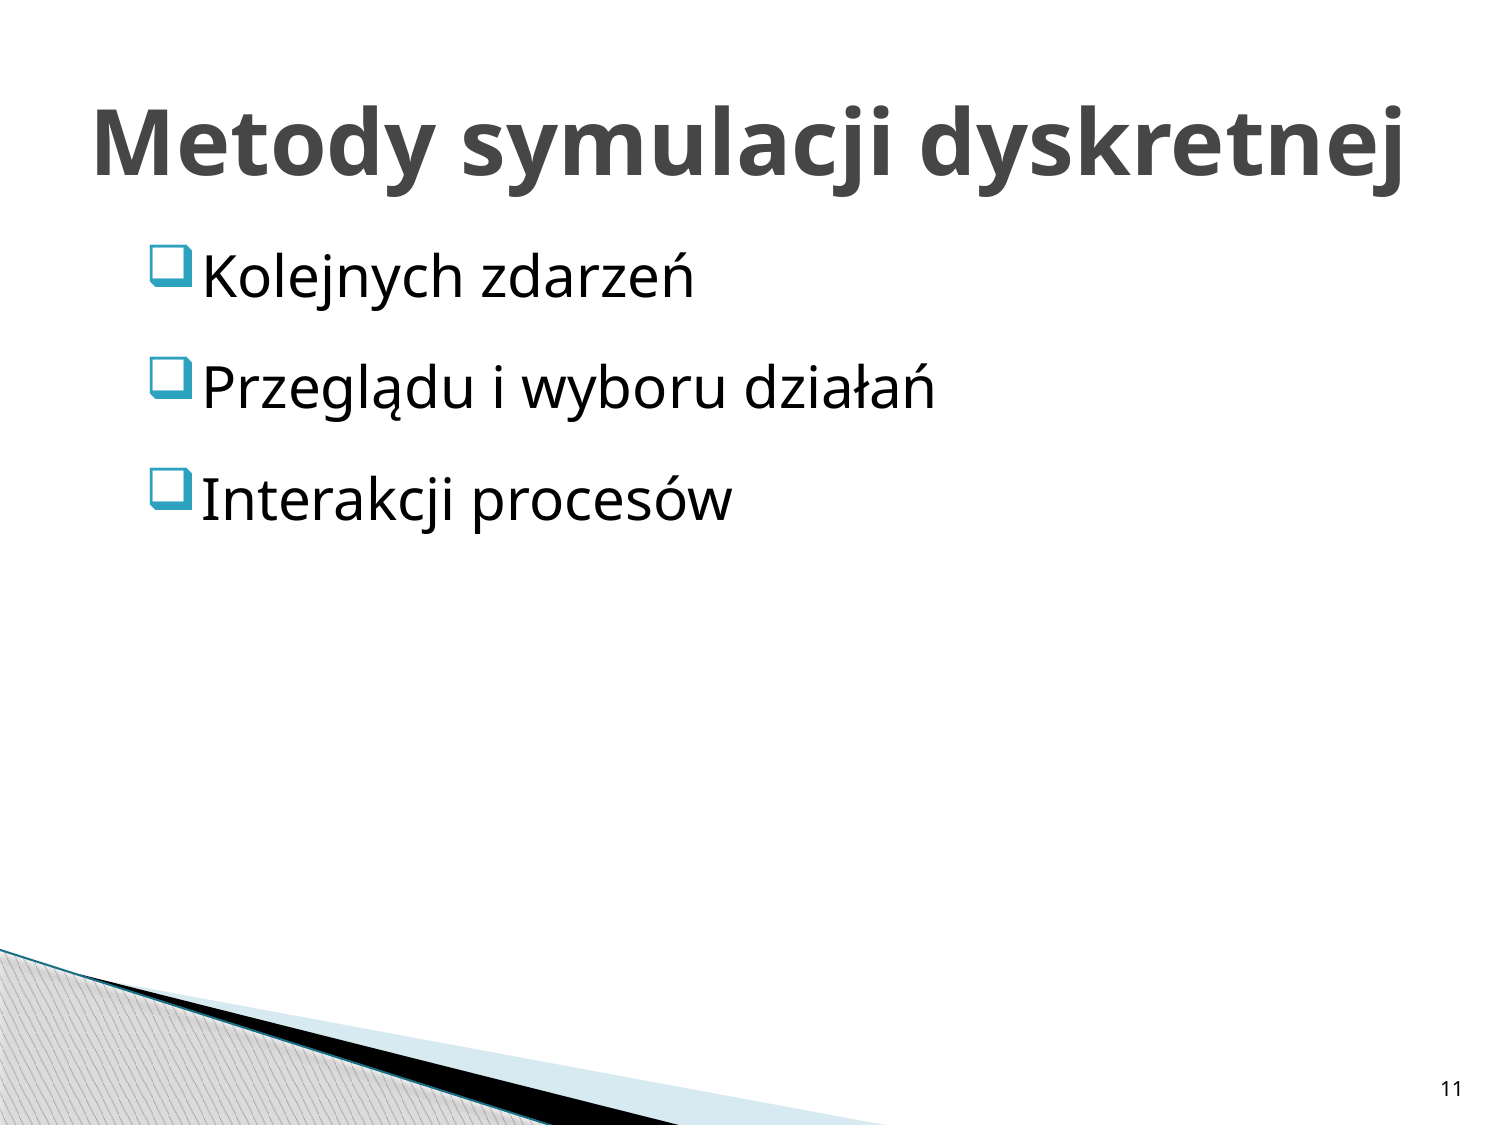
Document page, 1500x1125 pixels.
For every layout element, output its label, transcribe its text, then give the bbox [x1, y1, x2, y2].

title Metody symulacji dyskretnej [75, 45, 1425, 233]
slide_number 11 [1418, 1051, 1479, 1112]
list Kolejnych zdarzeń Przeglądu i wyboru działań Interakcji procesów [88, 196, 1439, 939]
